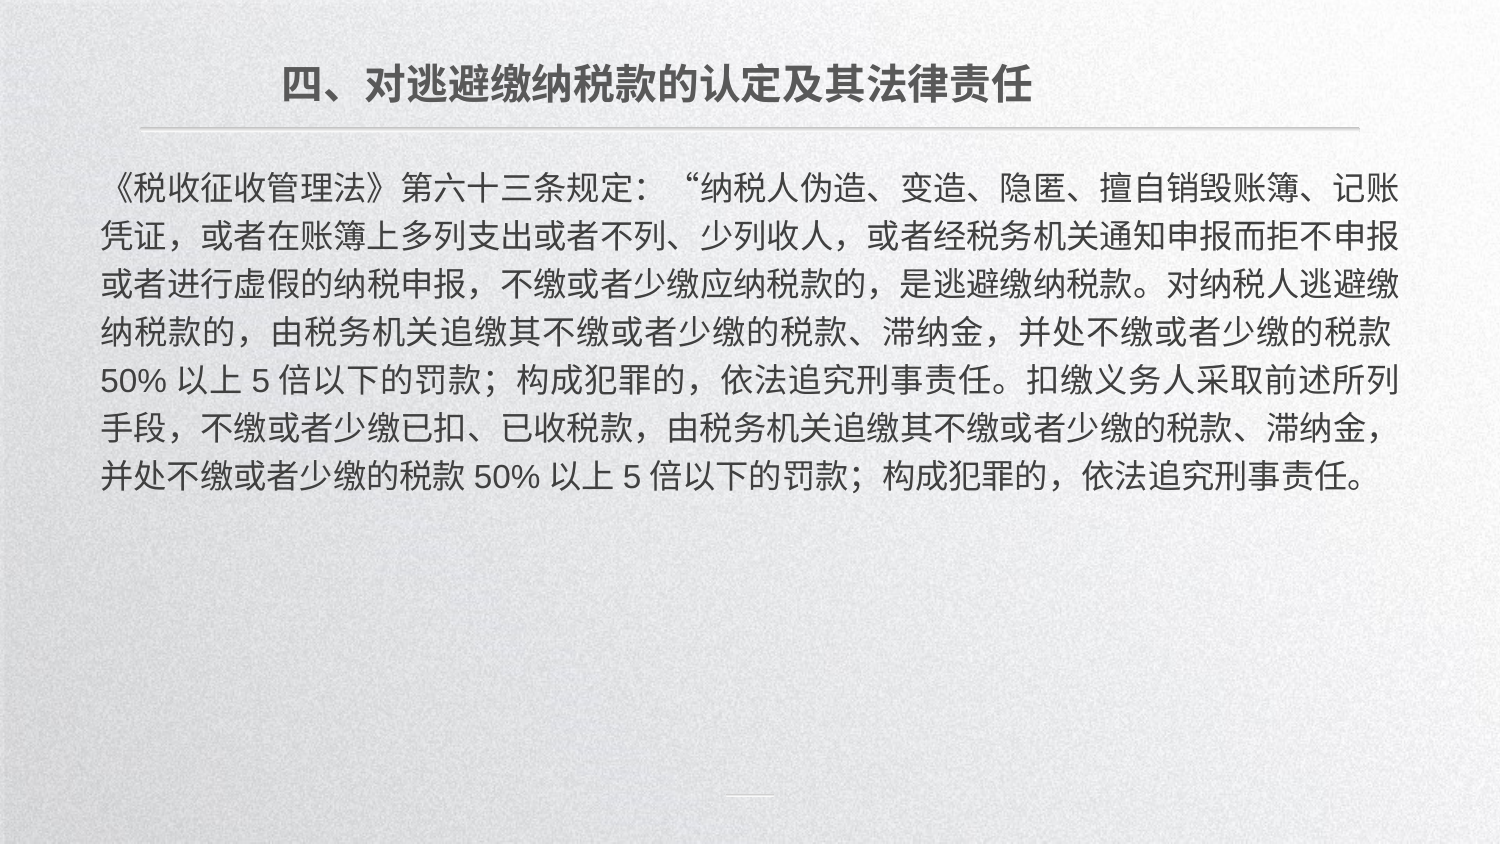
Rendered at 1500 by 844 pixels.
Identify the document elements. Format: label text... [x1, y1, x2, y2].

text_box 《税收征收管理法》第六十三条规定：“纳税人伪造、变造、隐匿、擅自销毁账簿、记账凭证，或者在账簿上多列支出或者不列、少列收人，或者经税务机关通知申报而拒不申报或者进行虚假的纳税申报，不缴或者少缴应纳税款的，是逃避缴纳税款。对纳税人逃避缴纳税款的，由税务机关追缴其不缴或者少缴的税款、滞纳金，并处不缴或者少缴的税款50%以上5倍以下的罚款；构成犯罪的，依法追究刑事责任。扣缴义务人采取前述所列手段，不缴或者少缴已扣、已收税款，由税务机关追缴其不缴或者少缴的税款、滞纳金，并处不缴或者少缴的税款50%以上5倍以下的罚款；构成犯罪的，依法追究刑事责任。 [100, 159, 1400, 495]
text_box 四、对逃避缴纳税款的认定及其法律责任 [80, 52, 1234, 114]
picture [0, 0, 1500, 844]
